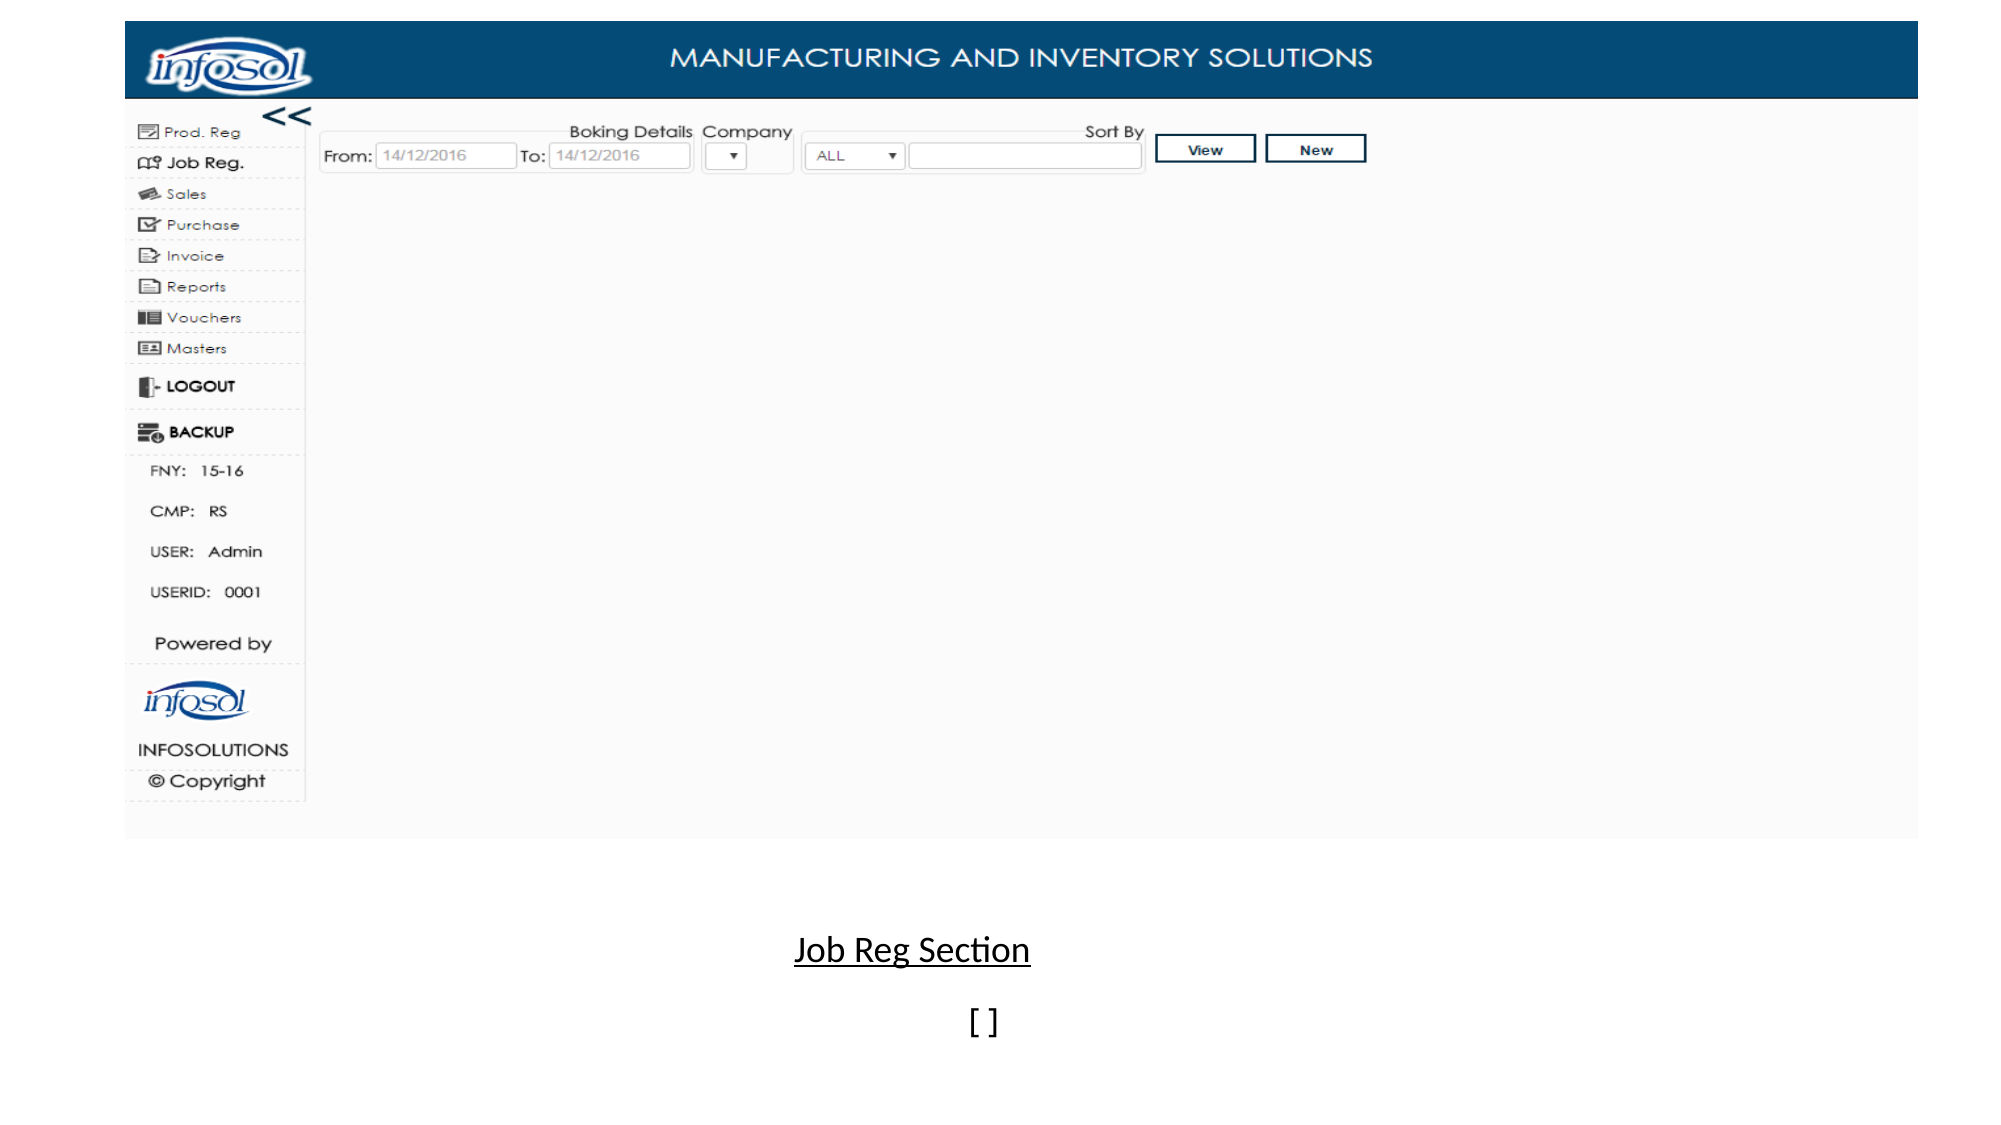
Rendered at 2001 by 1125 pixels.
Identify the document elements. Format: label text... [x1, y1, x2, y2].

picture [125, 21, 1918, 840]
text_box Job Reg Section [779, 917, 1047, 968]
text_box [ ] [346, 968, 1622, 1069]
